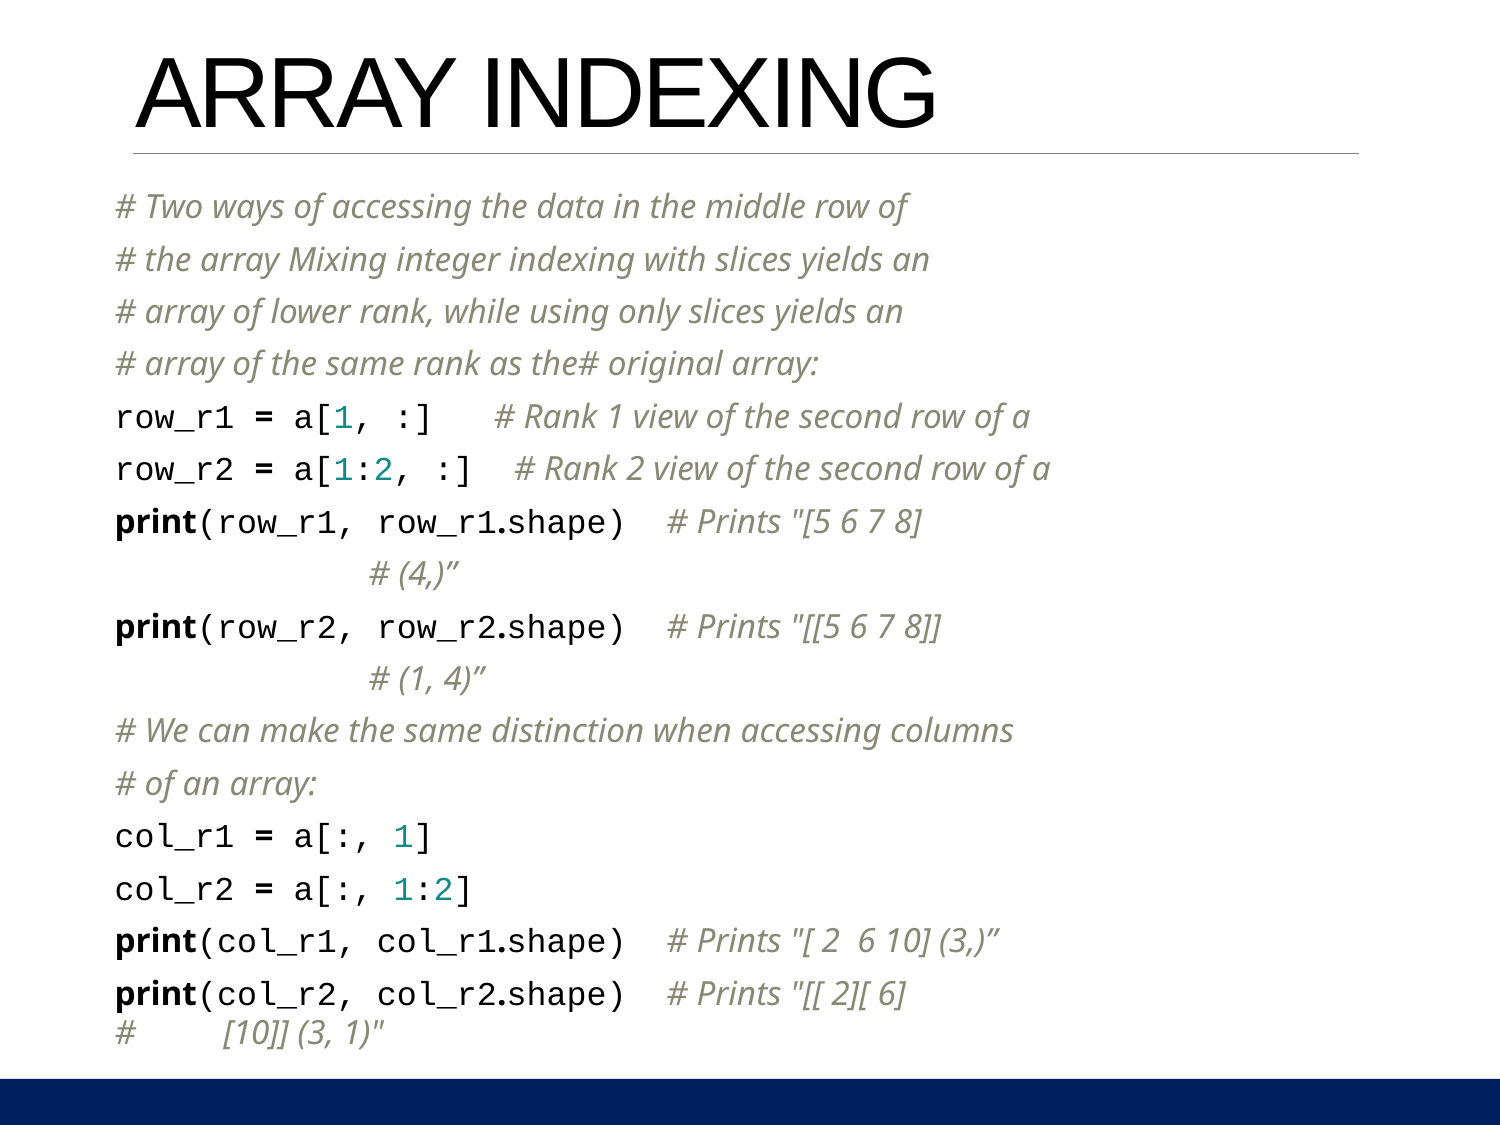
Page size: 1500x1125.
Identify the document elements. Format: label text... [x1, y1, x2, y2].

text_box # Two ways of accessing the data in the middle row of # the array Mixing integer indexing with slices yields an # array of lower rank, while using only slices yields an # array of the same rank as the# original array: row_r1 = a[1, :] # Rank 1 view of the second row of a row_r2 = a[1:2, :] # Rank 2 view of the second row of a print(row_r1, row_r1.shape) # Prints "[5 6 7 8] # (4,)” print(row_r2, row_r2.shape) # Prints "[[5 6 7 8]] # (1, 4)” # We can make the same distinction when accessing columns # of an array: col_r1 = a[:, 1] col_r2 = a[:, 1:2] print(col_r1, col_r1.shape) # Prints "[ 2 6 10] (3,)” print(col_r2, col_r2.shape) # Prints "[[ 2][ 6] # [10]] (3, 1)" [112, 160, 1480, 1052]
title ARRAY INDEXING [132, 24, 1359, 160]
